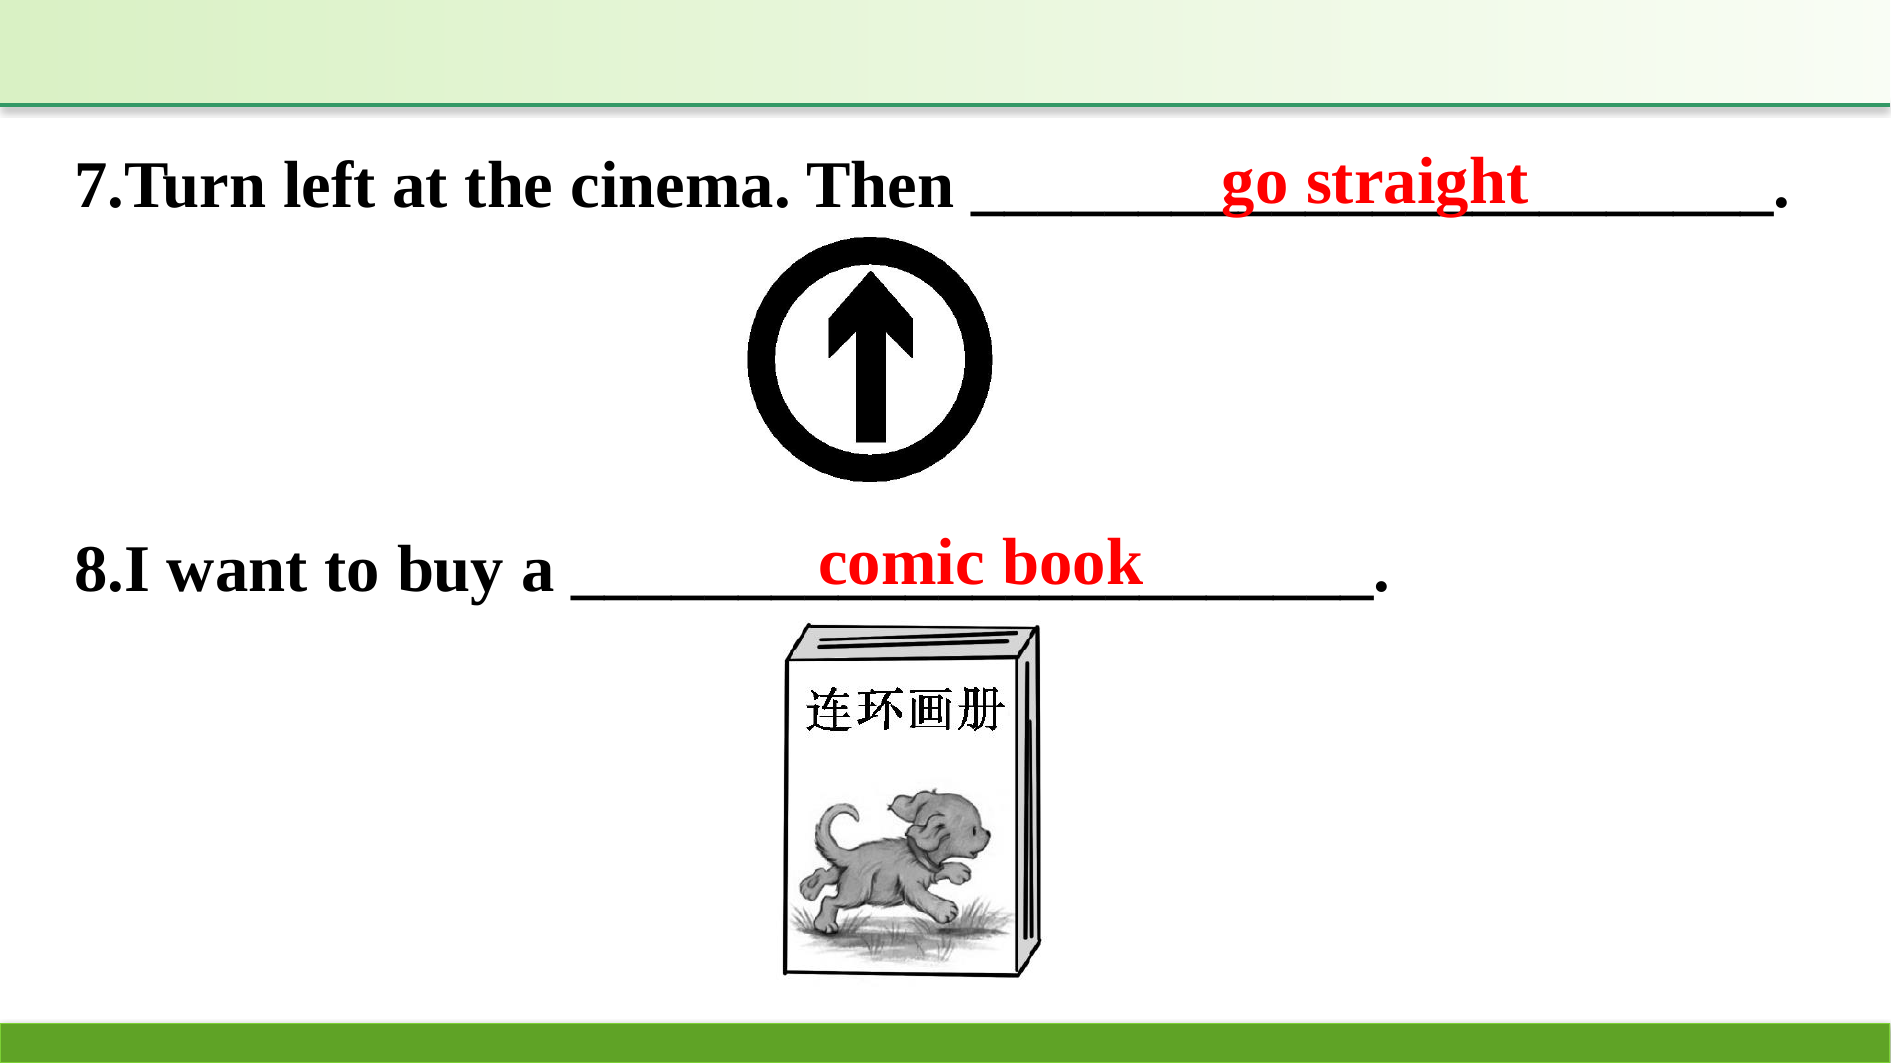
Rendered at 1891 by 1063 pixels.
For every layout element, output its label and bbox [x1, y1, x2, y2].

text_box [59, 117, 1833, 996]
